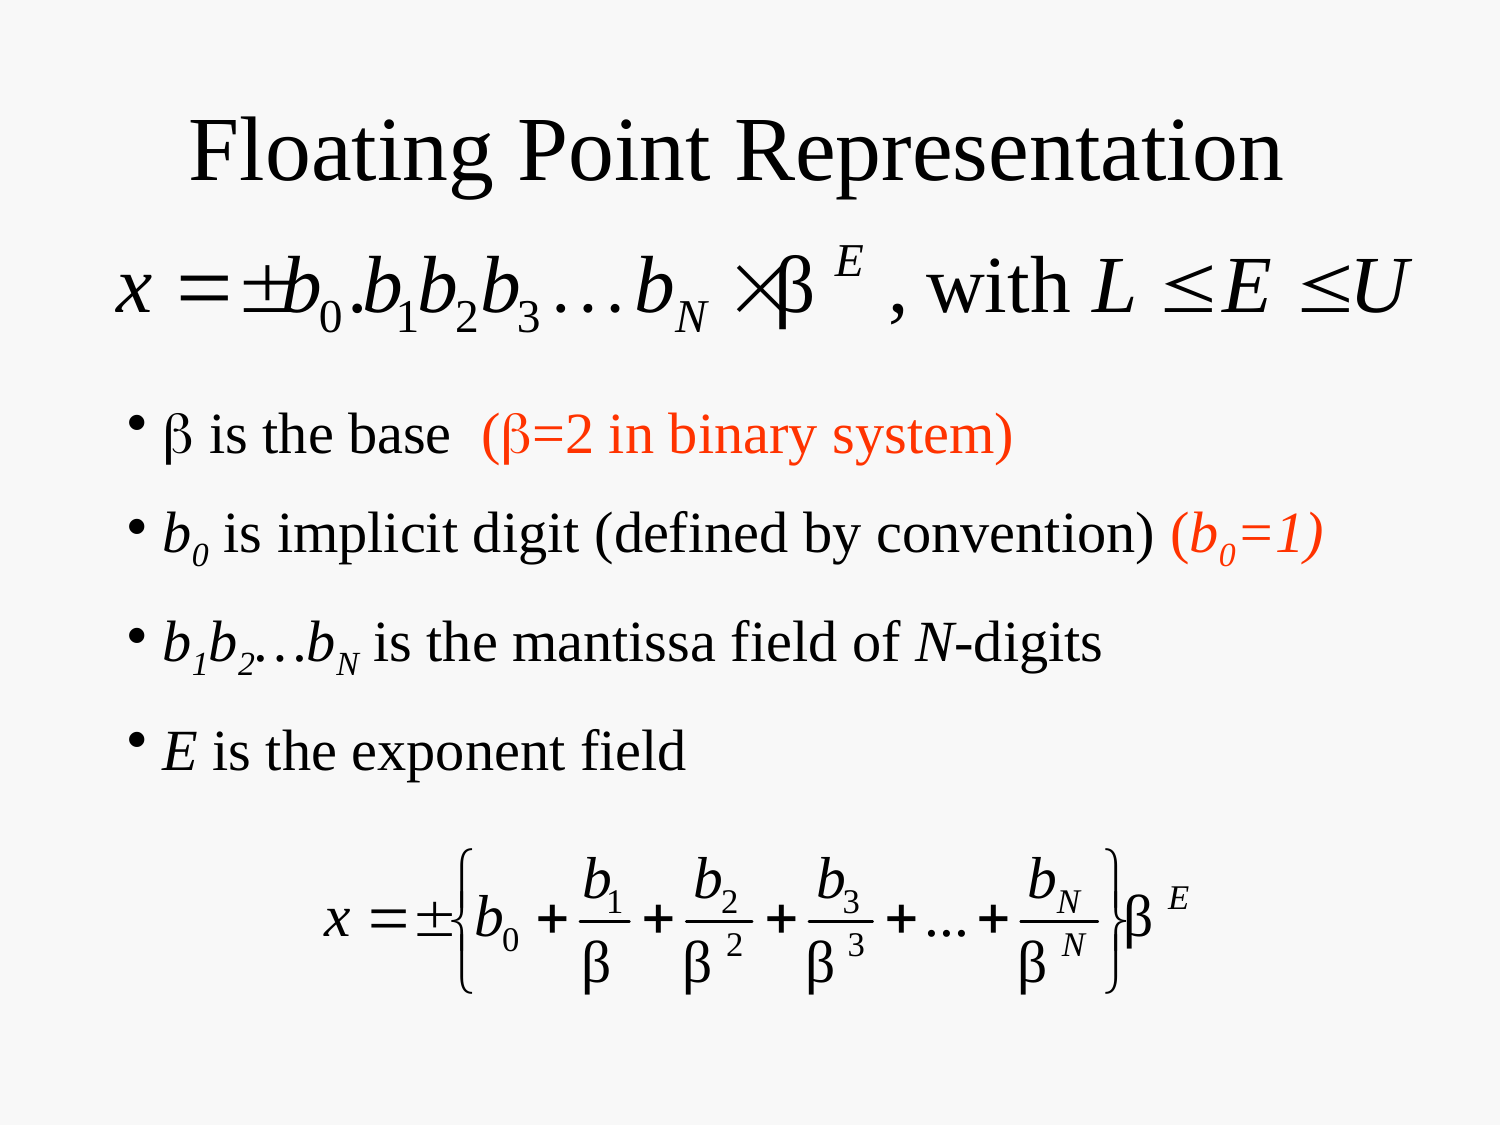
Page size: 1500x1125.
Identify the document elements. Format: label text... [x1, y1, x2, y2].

text_box  is the base (=2 in binary system) b0 is implicit digit (defined by convention) (b0=1) b1b2…bN is the mantissa field of N-digits E is the exponent field [112, 387, 1413, 789]
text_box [312, 837, 1201, 1006]
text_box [99, 224, 1431, 354]
title Floating Point Representation [99, 49, 1376, 224]
